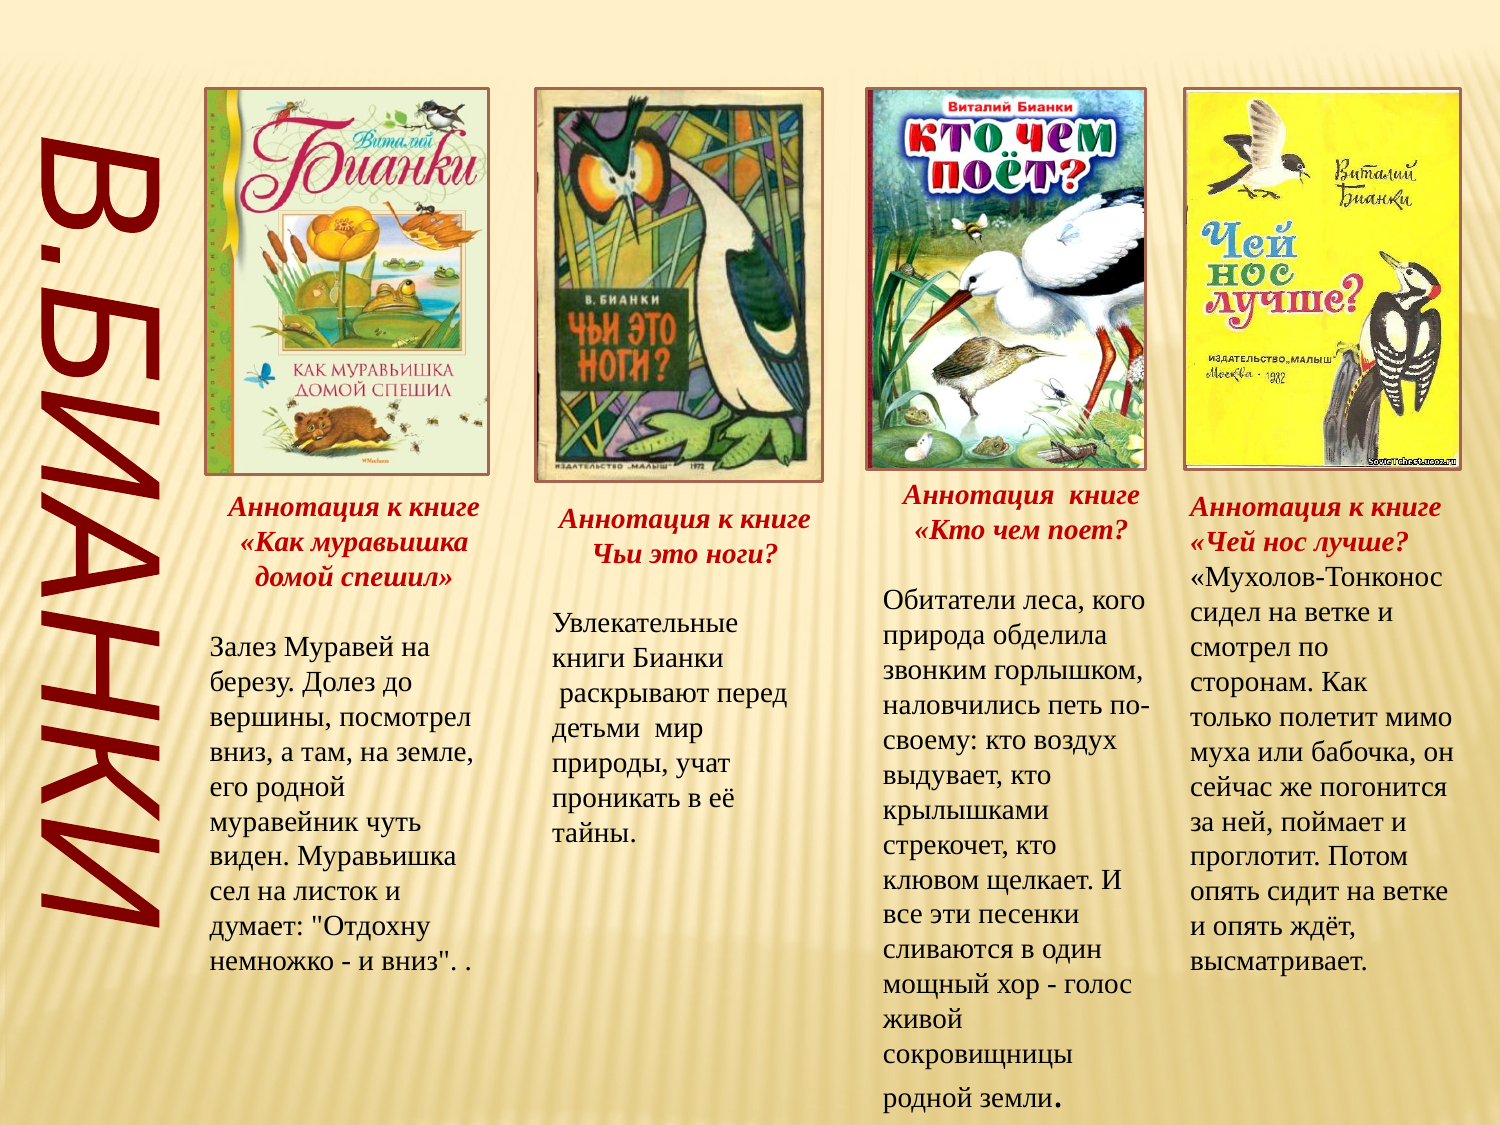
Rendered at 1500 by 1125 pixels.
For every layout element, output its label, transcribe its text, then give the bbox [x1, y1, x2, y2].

text_box Аннотация к книге «Как муравьишка домой спешил» Залез Муравей на березу. Долез до вершины, посмотрел вниз, а там, на земле, его родной муравейник чуть виден. Муравьишка сел на листок и думает: "Отдохну немножко - и вниз". . [194, 479, 514, 984]
text_box Аннотация к книге Чьи это ноги? Увлекательные книги Бианки раскрывают перед детьми мир природы, учат проникать в её тайны. [537, 491, 833, 1041]
text_box Аннотация к книге «Чей нос лучше? «Мухолов-Тонконос сидел на ветке и смотрел по сторонам. Как только полетит мимо муха или бабочка, он сейчас же погонится за ней, поймает и проглотит. Потом опять сидит на ветке и опять ждёт, высматривает. [1175, 479, 1471, 984]
picture [206, 89, 488, 474]
picture [537, 89, 822, 481]
picture [867, 89, 1144, 469]
picture [1185, 89, 1459, 469]
text_box Аннотация книге «Кто чем поет? Обитатели леса, кого природа обделила звонким горлышком, наловчились петь по-своему: кто воздух выдувает, кто крылышками стрекочет, кто клювом щелкает. И все эти песенки сливаются в один мощный хор - голос живой сокровищницы родной земли. [868, 467, 1176, 1122]
